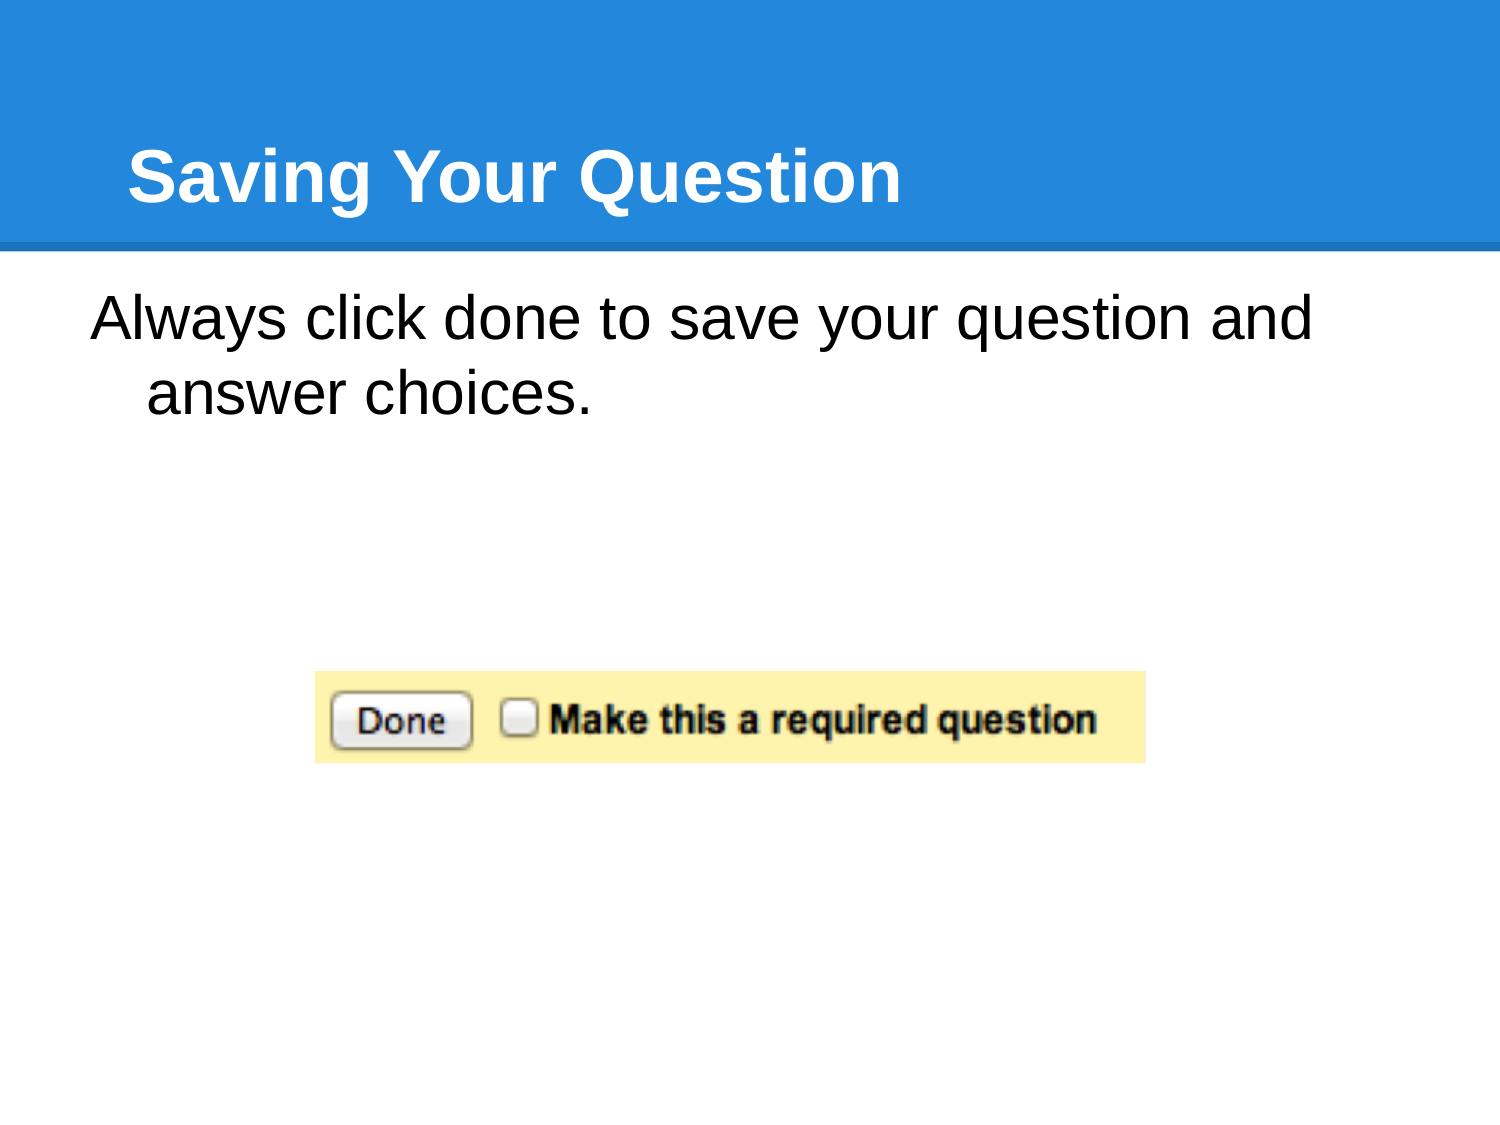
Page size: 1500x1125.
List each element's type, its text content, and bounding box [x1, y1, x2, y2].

text_box [314, 671, 1147, 765]
list Always click done to save your question and answer choices. [75, 262, 1425, 931]
title Saving Your Question [75, 14, 1425, 233]
